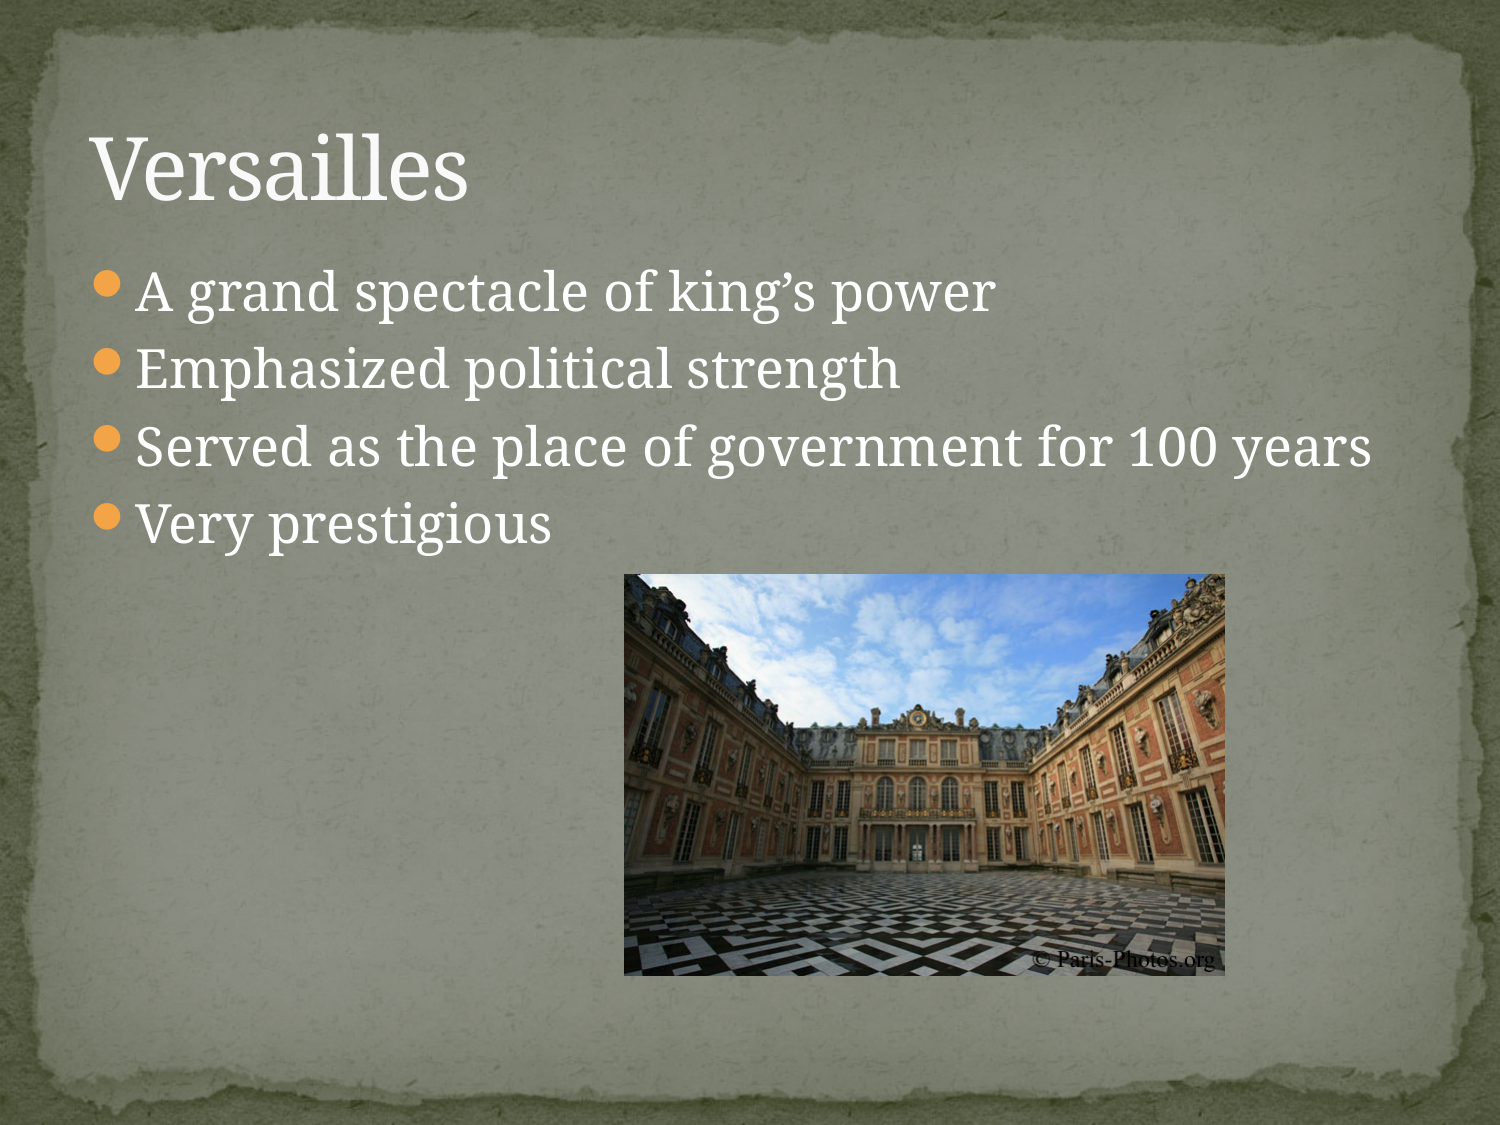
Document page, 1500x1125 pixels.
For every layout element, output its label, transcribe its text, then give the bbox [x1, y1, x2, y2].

title Versailles [74, 24, 1425, 225]
picture [624, 574, 1225, 976]
list A grand spectacle of king’s power Emphasized political strength Served as the place of government for 100 years Very prestigious [75, 249, 1425, 1000]
